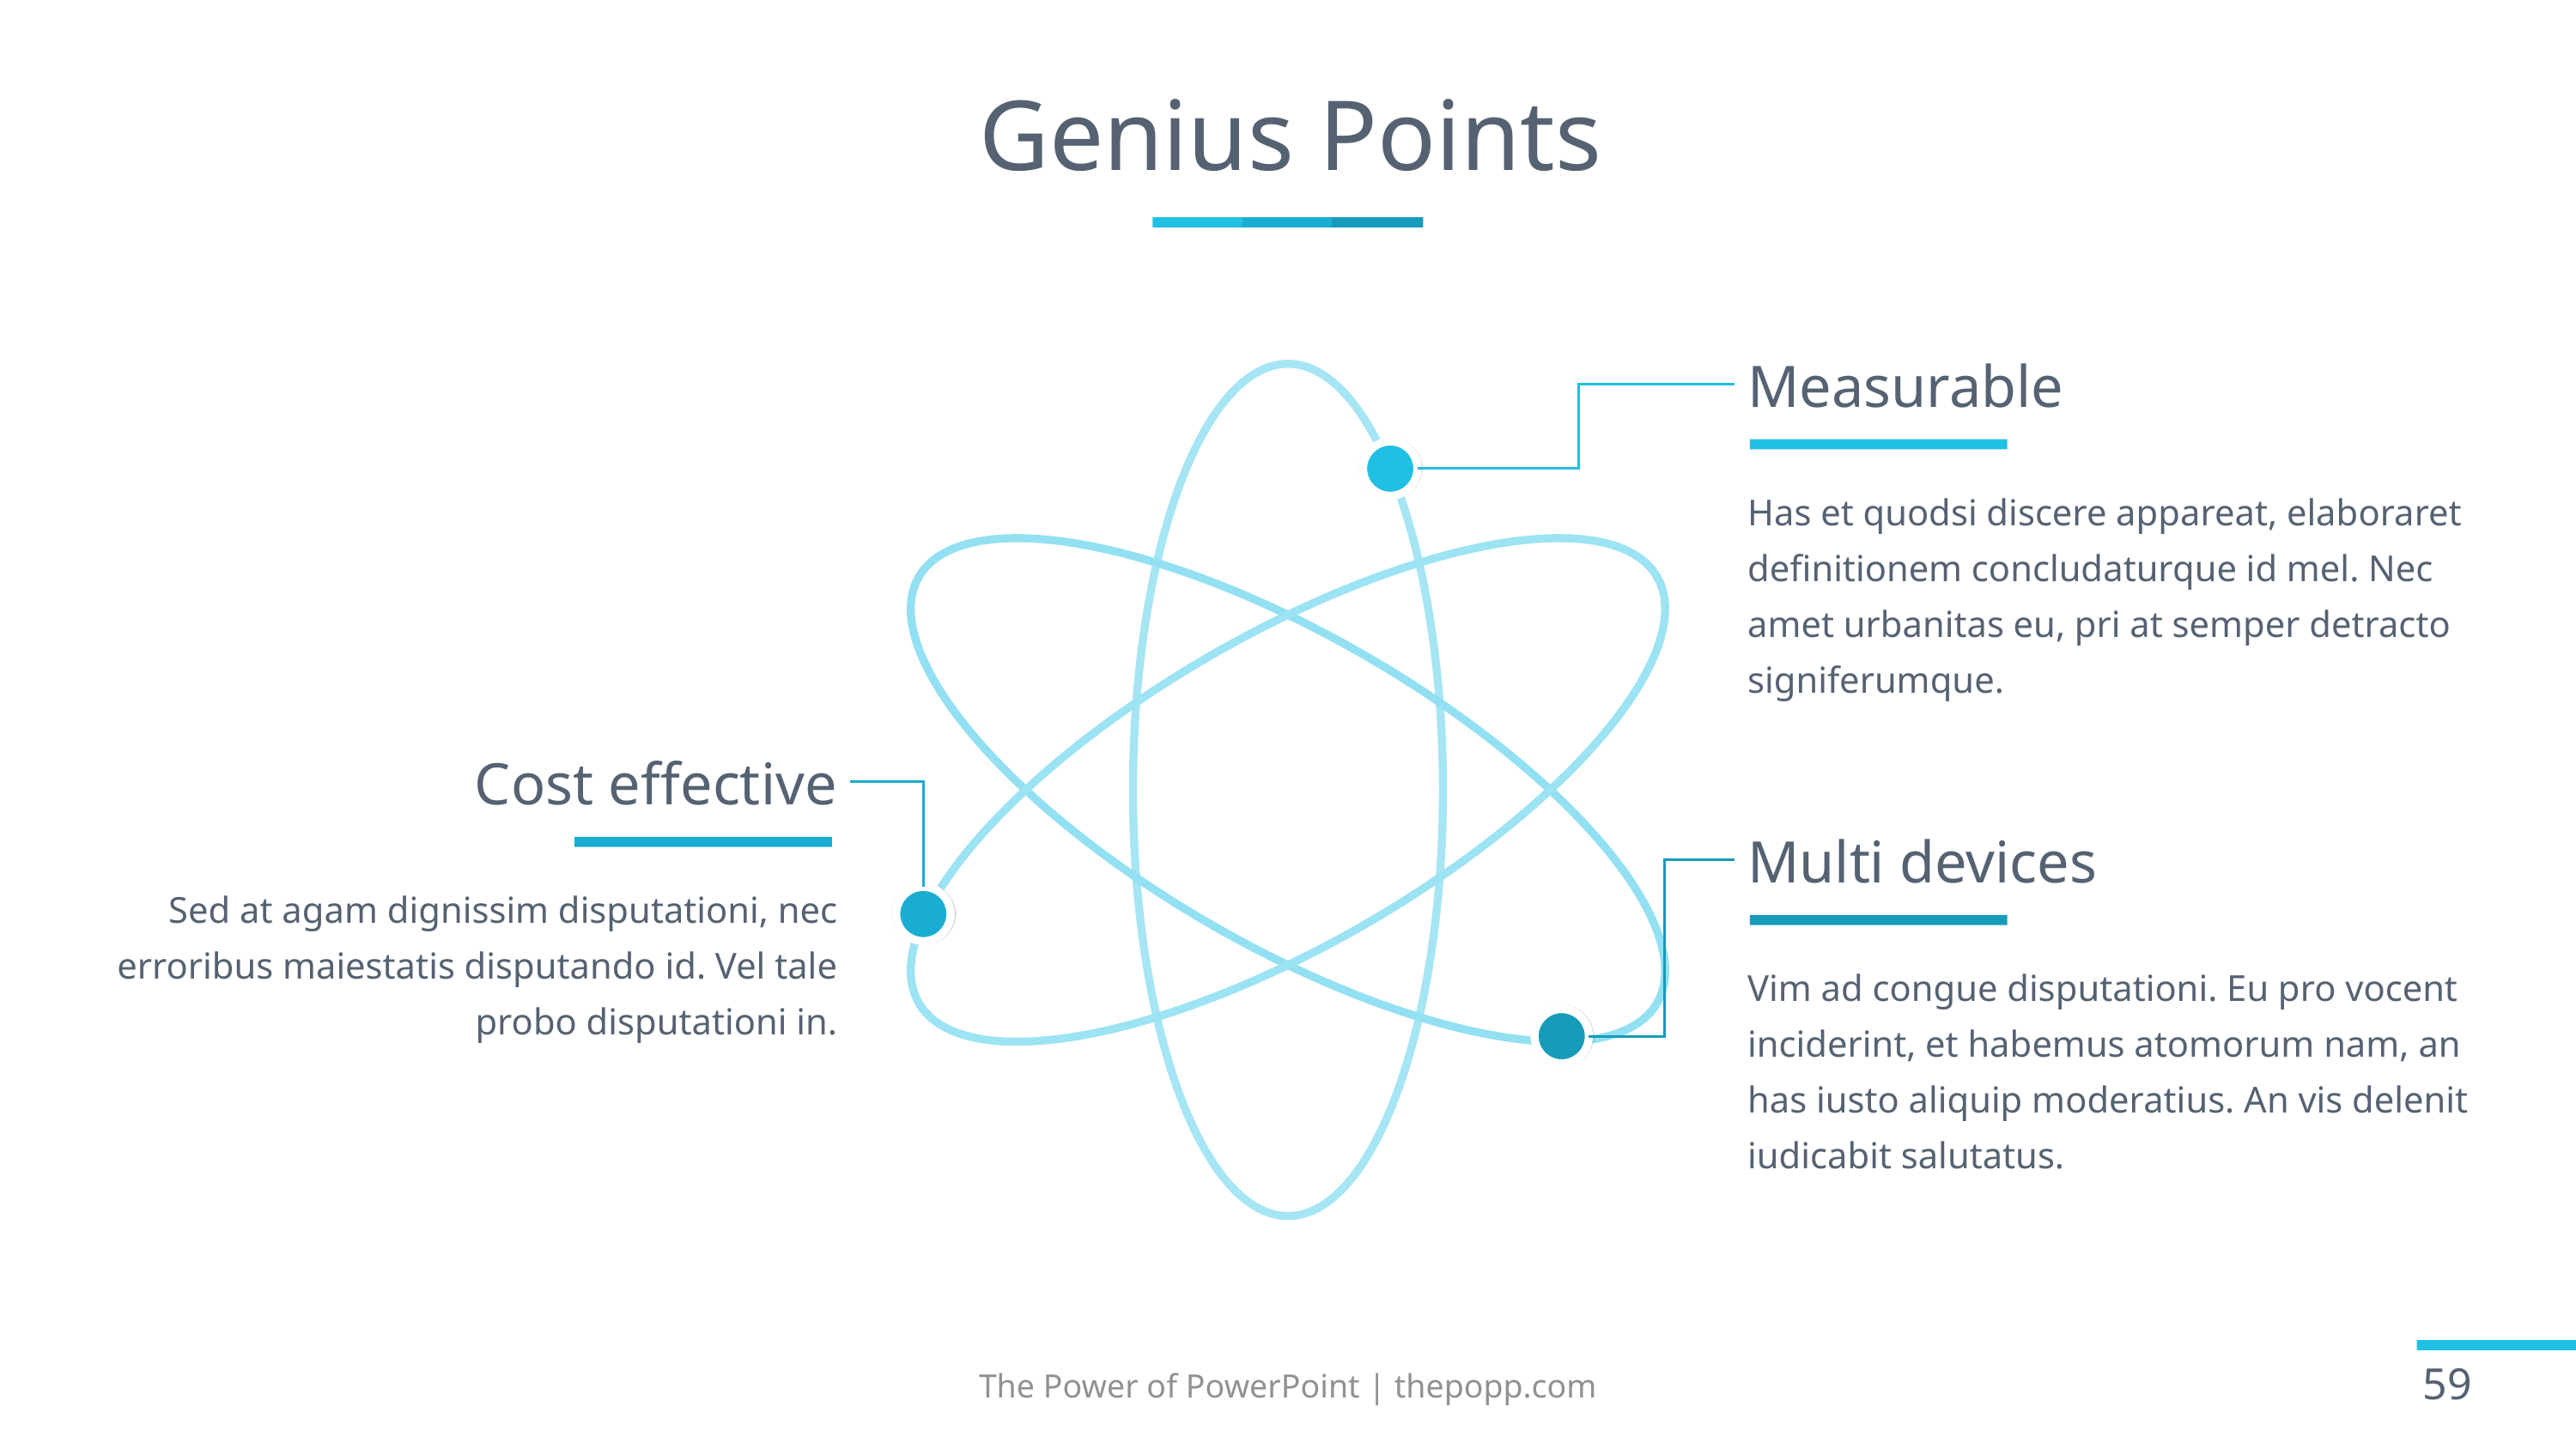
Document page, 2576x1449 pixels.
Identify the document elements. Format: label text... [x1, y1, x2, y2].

list Cost effective [73, 729, 851, 834]
list Multi devices [1735, 807, 2500, 912]
list Vim ad congue disputationi. Eu pro vocent inciderint, et habemus atomorum nam, an has iusto aliquip moderatius. An vis delenit iudicabit salutatus. [1735, 946, 2500, 1200]
footer The Power of PowerPoint | thepopp.com [853, 1349, 1723, 1427]
list Has et quodsi discere appareat, elaboraret definitionem concludaturque id mel. Nec amet urbanitas eu, pri at semper detracto signiferumque. [1735, 470, 2500, 724]
list Sed at agam dignissim disputationi, nec erroribus maiestatis disputando id. Vel tale probo disputationi in. [73, 868, 851, 1121]
title Genius Points [69, 49, 2512, 230]
slide_number 59 [2409, 1351, 2576, 1421]
list Measurable [1735, 331, 2500, 437]
